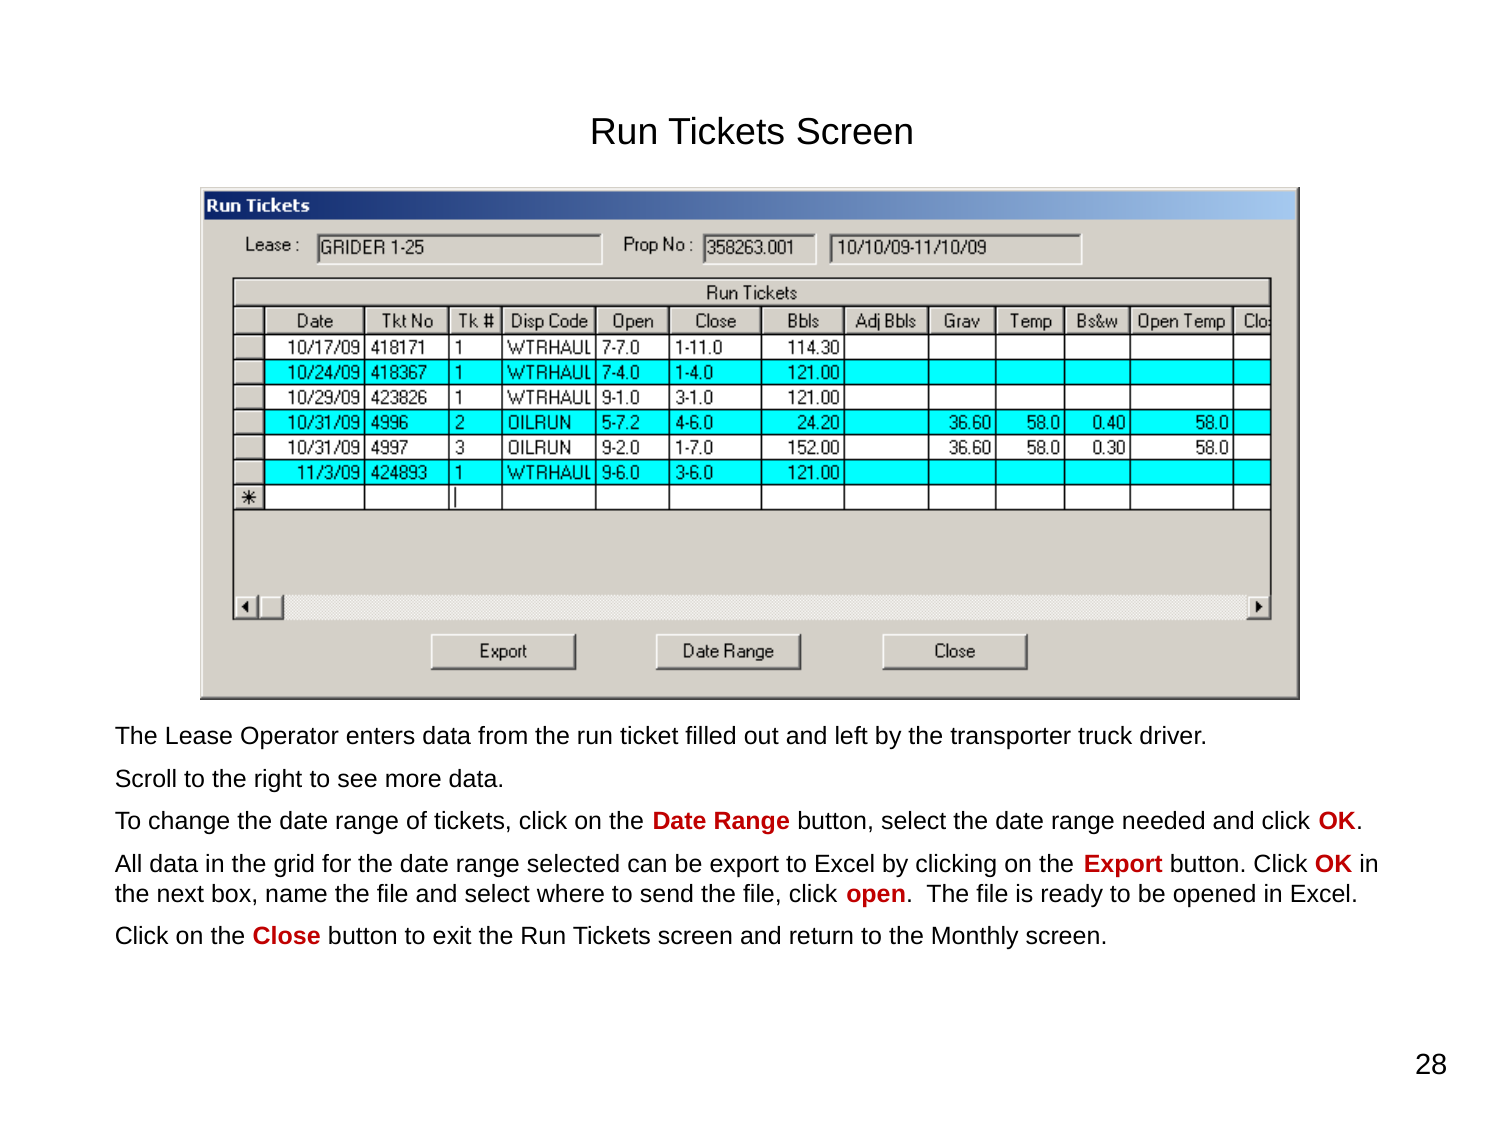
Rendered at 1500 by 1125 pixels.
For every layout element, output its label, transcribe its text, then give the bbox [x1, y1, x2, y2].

text_box Run Tickets Screen [574, 99, 938, 160]
picture [199, 187, 1301, 701]
slide_number 28 [1374, 1037, 1463, 1089]
text_box The Lease Operator enters data from the run ticket filled out and left by the transporter truck driver. Scroll to the right to see more data. To change the date range of tickets, click on the Date Range button, select the date range needed and click OK. All data in the grid for the date range selected can be export to Excel by clicking on the Export button. Click OK in the next box, name the file and select where to send the file, click open. The file is ready to be opened in Excel. Click on the Close button to exit the Run Tickets screen and return to the Monthly screen. [99, 712, 1400, 957]
